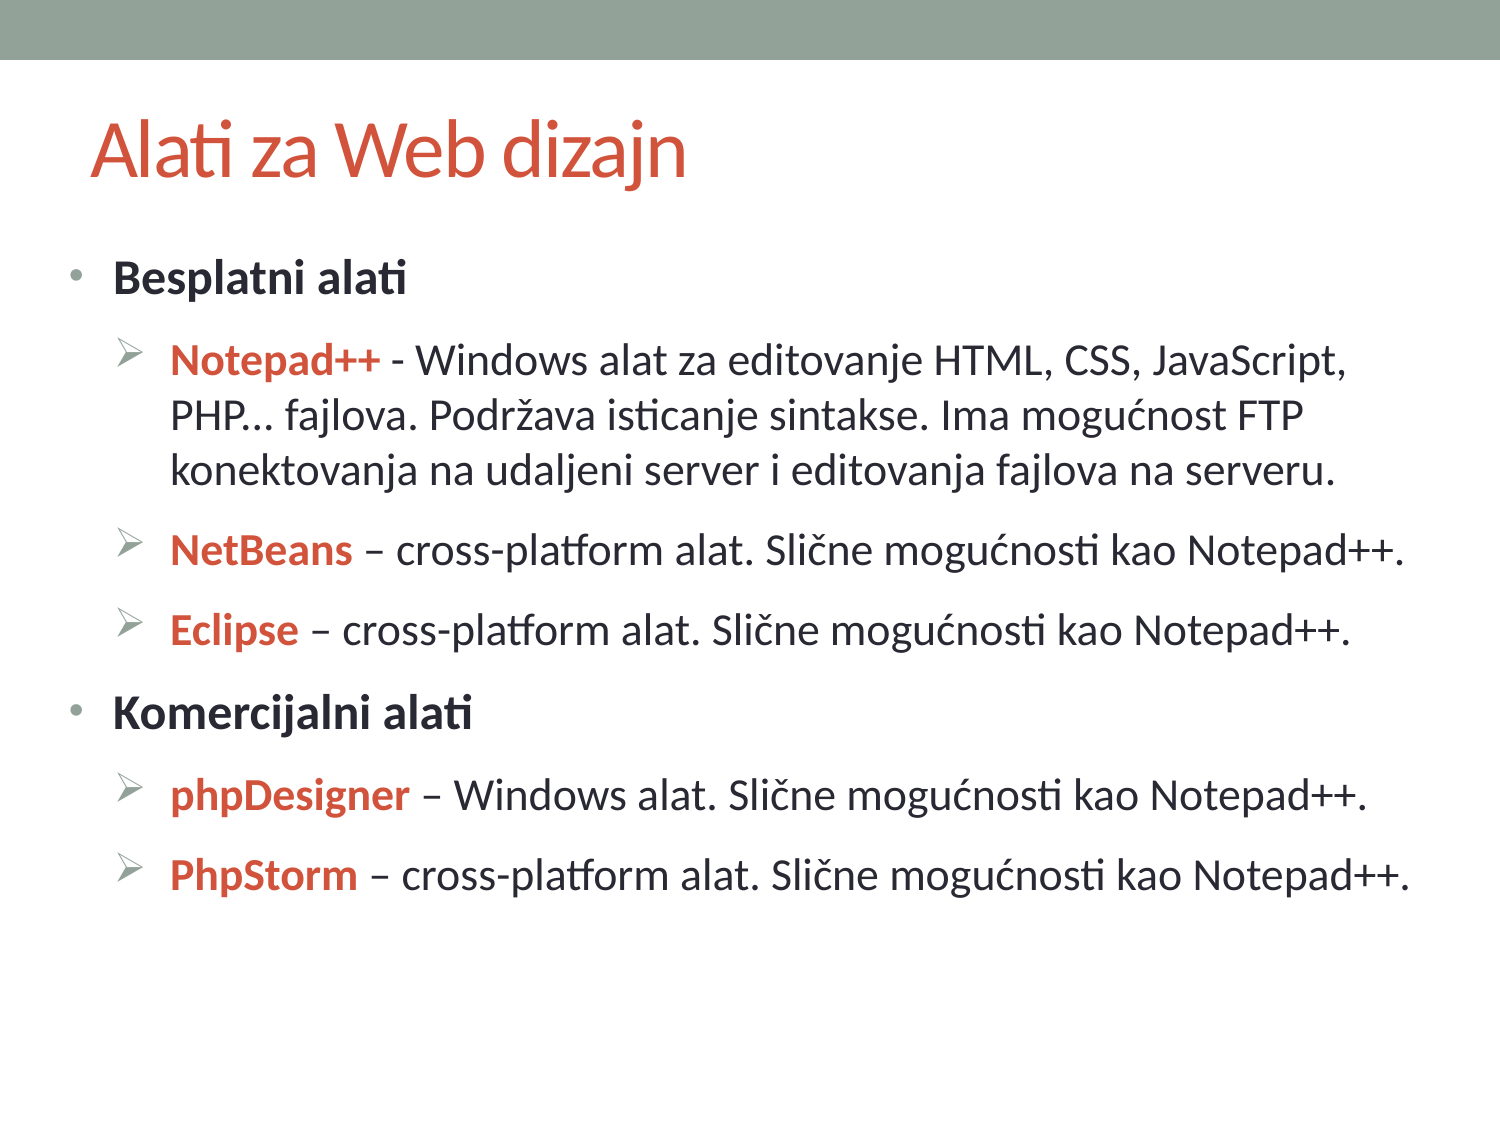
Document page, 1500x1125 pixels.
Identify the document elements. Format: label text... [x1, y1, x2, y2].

title Alati za Web dizajn [75, 62, 1425, 225]
list Besplatni alati Notepad++ - Windows alat za editovanje HTML, CSS, JavaScript, PHP... fajlova. Podržava isticanje sintakse. Ima mogućnost FTP konektovanja na udaljeni server i editovanja fajlova na serveru. NetBeans – cross-platform alat. Slične mogućnosti kao Notepad++. Eclipse – cross-platform alat. Slične mogućnosti kao Notepad++. Komercijalni alati phpDesigner – Windows alat. Slične mogućnosti kao Notepad++. PhpStorm – cross-platform alat. Slične mogućnosti kao Notepad++. [24, 237, 1475, 1100]
